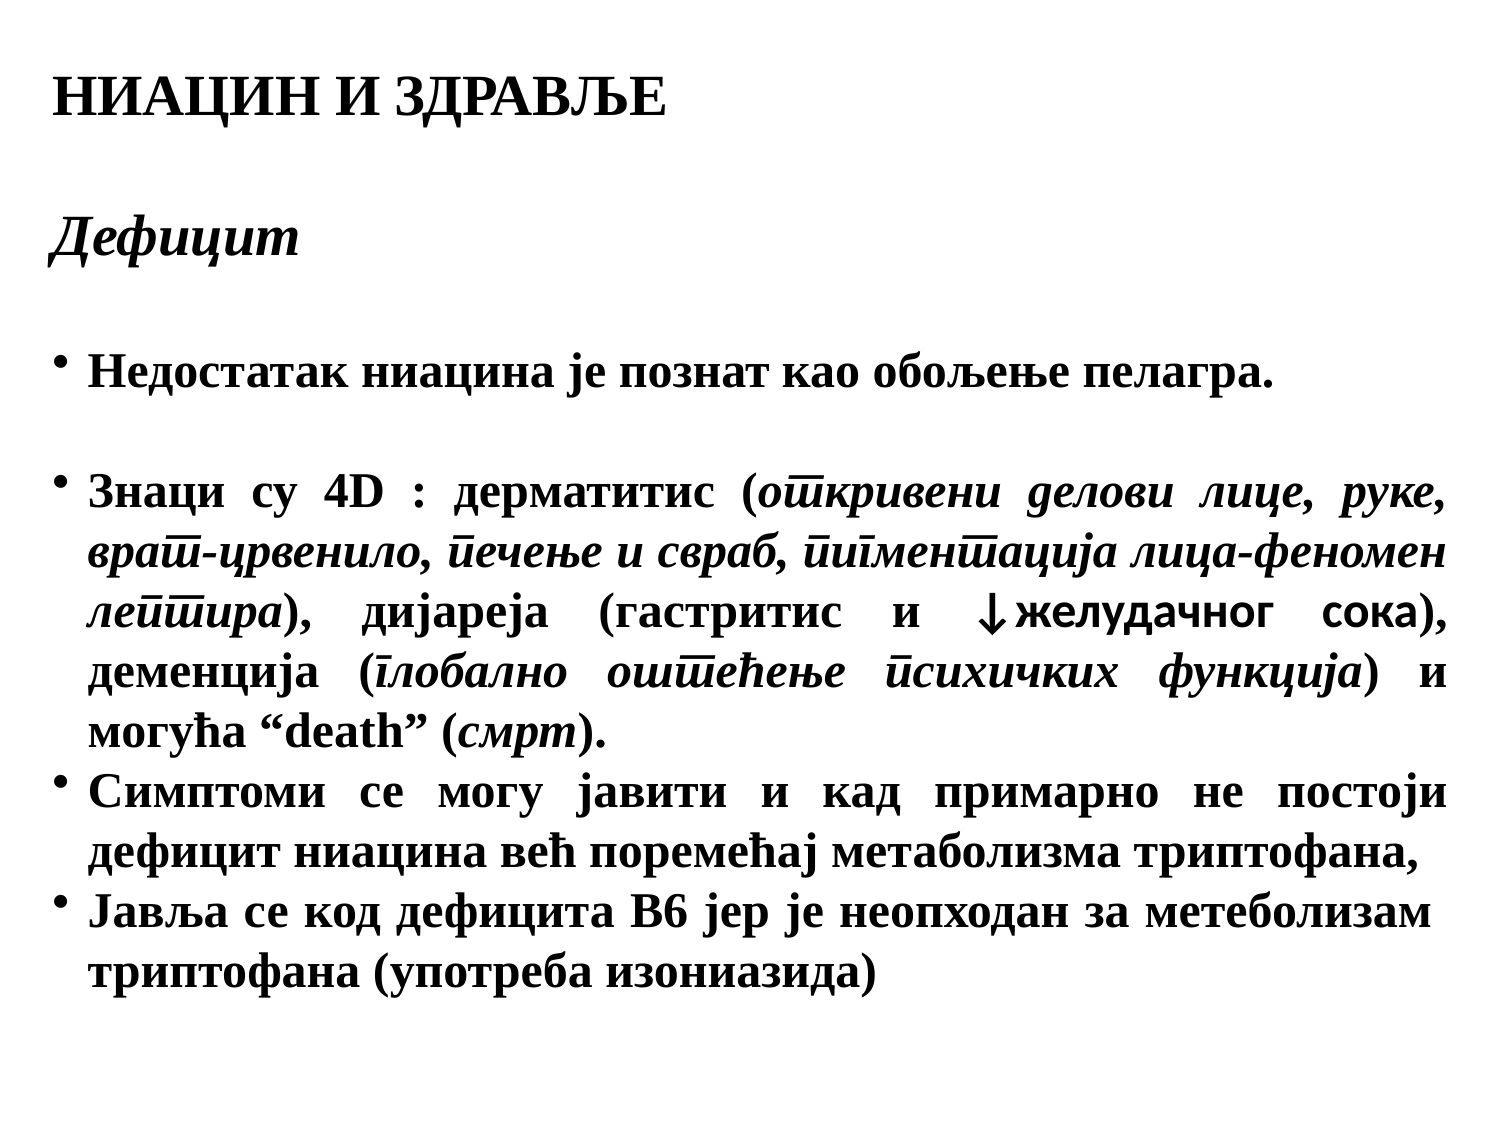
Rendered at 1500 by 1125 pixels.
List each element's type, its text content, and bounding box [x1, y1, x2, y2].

text_box НИАЦИН И ЗДРАВЉЕ Дефицит Недостатак ниацина је познат као обољење пелагра. Знаци су 4D : дерматитис (откривени делови лице, руке, врат-црвенило, печење и свраб, пигментација лица-феномен лептира), дијареја (гастритис и ↓желудачног сока), деменција (глобално оштећење психичких функција) и могућа “death” (смрт). Симптоми се могу јавити и кад примарно не постоји дефицит ниацина већ поремећај метаболизма триптофана, Јавља се код дефицита В6 јер је неопходан за метеболизам триптофана (употреба изониазида) [37, 49, 1463, 1005]
